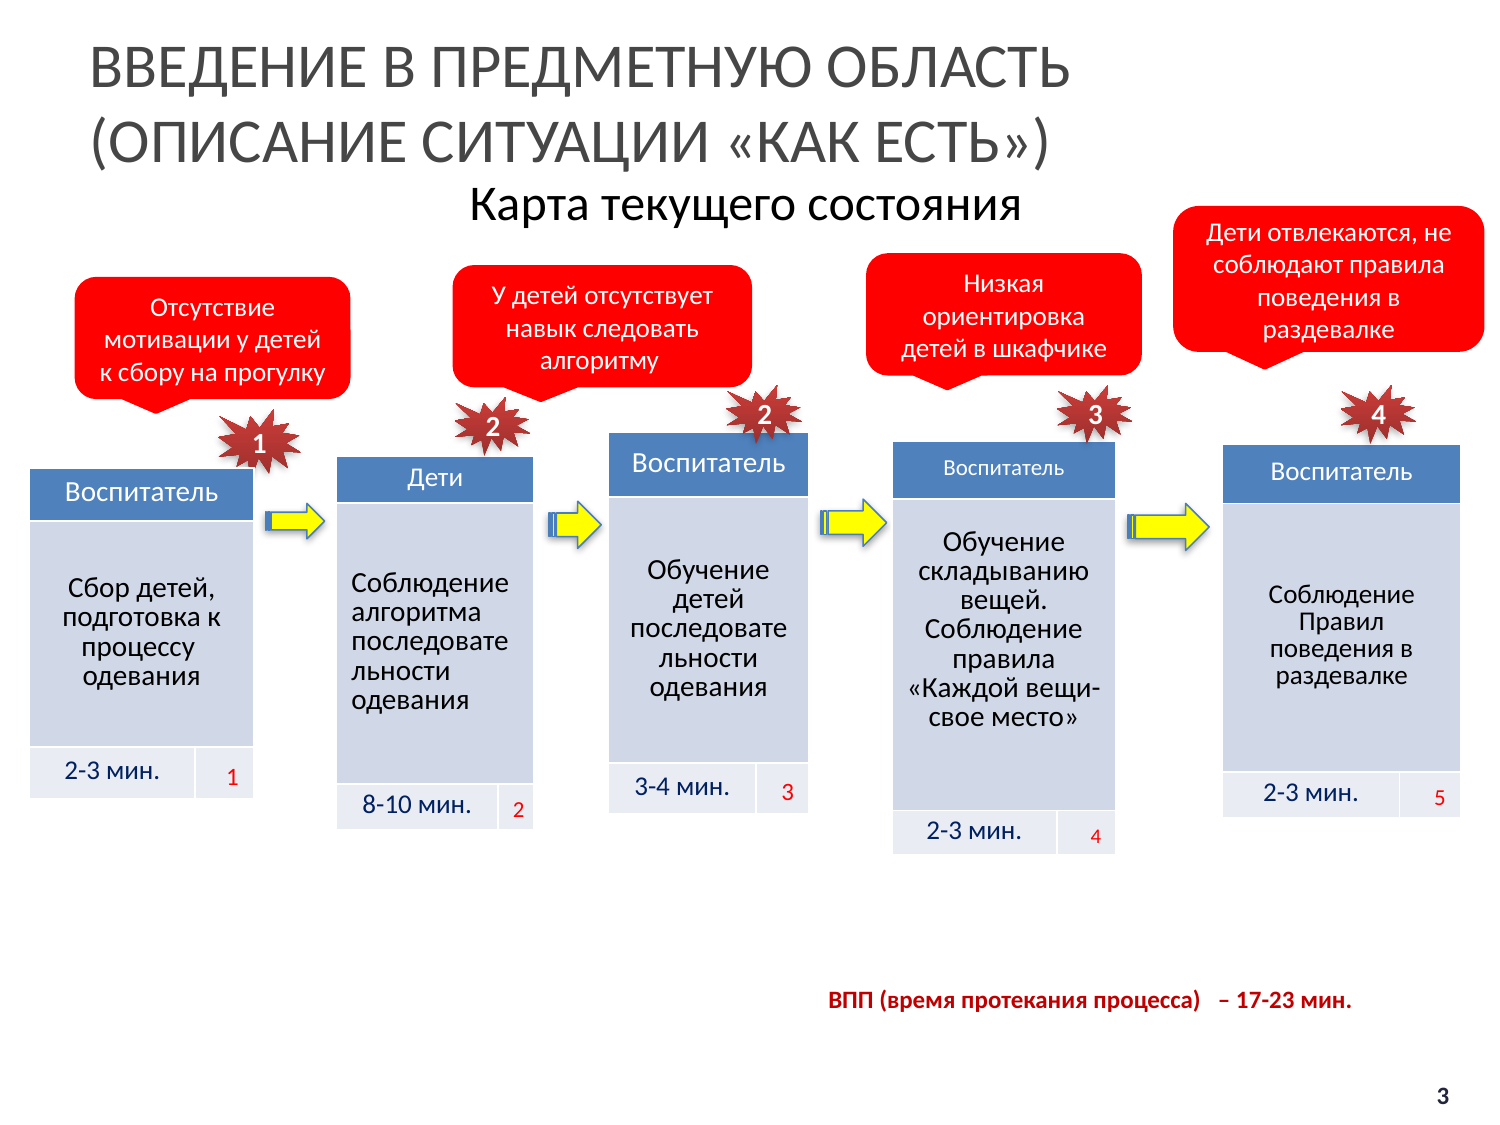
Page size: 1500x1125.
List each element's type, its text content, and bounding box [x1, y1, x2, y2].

table_cell 3-4 мин. [609, 764, 755, 813]
table_cell Обучение складыванию вещей. Соблюдение правила «Каждой вещи- свое место» [893, 500, 1115, 810]
table_cell 8-10 мин. [337, 785, 497, 829]
table_cell 2-3 мин. [1223, 773, 1399, 817]
text_box Низкая ориентировка детей в шкафчике [866, 253, 1142, 391]
table_cell 4 [1058, 811, 1115, 854]
table_cell 1 [196, 748, 253, 798]
text_box [1127, 502, 1210, 552]
table_cell 2-3 мин. [893, 811, 1056, 854]
text_box У детей отсутствует навык следовать алгоритму [452, 265, 753, 402]
text_box 1 [218, 408, 302, 474]
text_box [820, 498, 888, 547]
text_box 4 [1340, 385, 1417, 445]
text_box Отсутствие мотивации у детей к сбору на прогулку [74, 276, 351, 414]
text_box [548, 500, 602, 550]
text_box Введение в предметную область (описание ситуации «как есть») [74, 30, 1500, 169]
table_cell Соблюдение Правил поведения в раздевалке [1223, 504, 1460, 771]
table_cell 5 [1400, 773, 1460, 817]
slide_number 3 [1414, 1070, 1472, 1118]
table_header Воспитатель [30, 469, 253, 520]
text_box 2 [454, 397, 531, 457]
table_cell Обучение детей последовательности одевания [609, 498, 808, 762]
table_cell 2-3 мин. [30, 748, 194, 798]
text_box 3 [1057, 385, 1133, 445]
table_header Дети [337, 457, 533, 502]
title Карта текущего состояния [33, 173, 1459, 229]
text_box ВПП (время протекания процесса) – 17-23 мин. [813, 976, 1459, 1022]
table_cell 3 [757, 764, 808, 813]
table_cell 2 [499, 785, 533, 829]
table_cell Сбор детей, подготовка к процессу одевания [30, 522, 253, 746]
text_box [265, 502, 326, 540]
table_header Воспитатель [609, 433, 808, 496]
text_box Дети отвлекаются, не соблюдают правила поведения в раздевалке [1173, 205, 1485, 370]
table_cell Соблюдение алгоритма последовательности одевания [337, 504, 533, 783]
table_header Воспитатель [893, 442, 1115, 498]
table_header Воспитатель [1223, 445, 1460, 503]
text_box 2 [726, 385, 802, 445]
